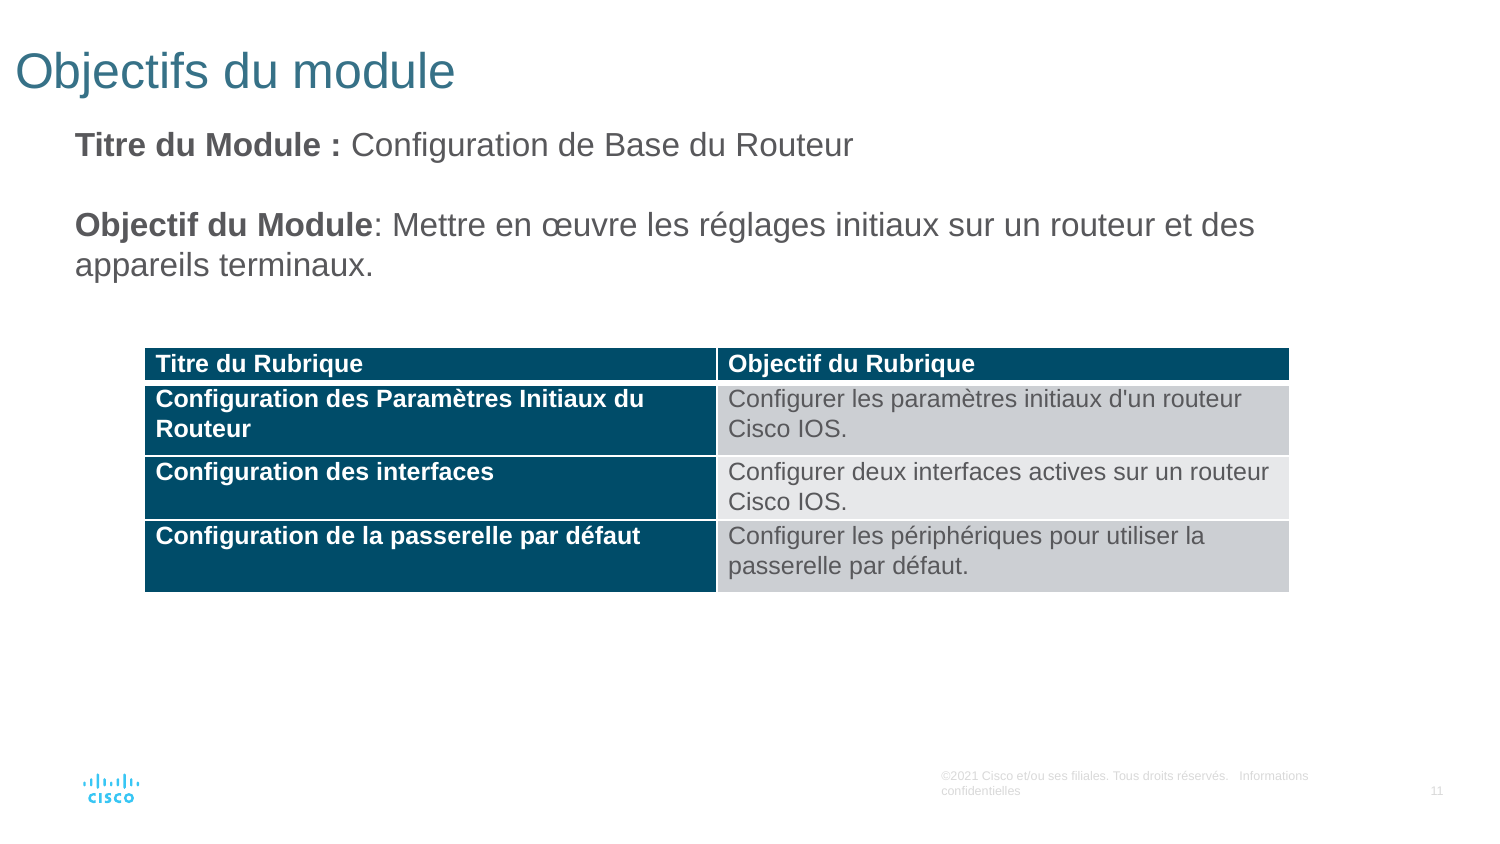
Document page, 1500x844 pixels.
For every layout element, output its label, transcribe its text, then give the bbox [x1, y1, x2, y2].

table_cell Configuration des interfaces [145, 457, 716, 519]
table_cell Configuration de la passerelle par défaut [145, 521, 716, 592]
table_header Objectif du Rubrique [718, 348, 1289, 380]
table_cell Configurer deux interfaces actives sur un routeur Cisco IOS. [718, 457, 1289, 519]
table_header Titre du Rubrique [145, 348, 716, 380]
title Objectifs du module [0, 6, 1500, 131]
table_cell Configurer les périphériques pour utiliser la passerelle par défaut. [718, 521, 1289, 592]
table_cell Configurer les paramètres initiaux d'un routeur Cisco IOS. [718, 386, 1289, 455]
text_box Titre du Module : Configuration de Base du Routeur Objectif du Module: Mettre en œuvre les réglages initiaux sur un routeur et des appareils terminaux. [59, 115, 1375, 336]
table_cell Configuration des Paramètres Initiaux du Routeur [145, 386, 716, 455]
